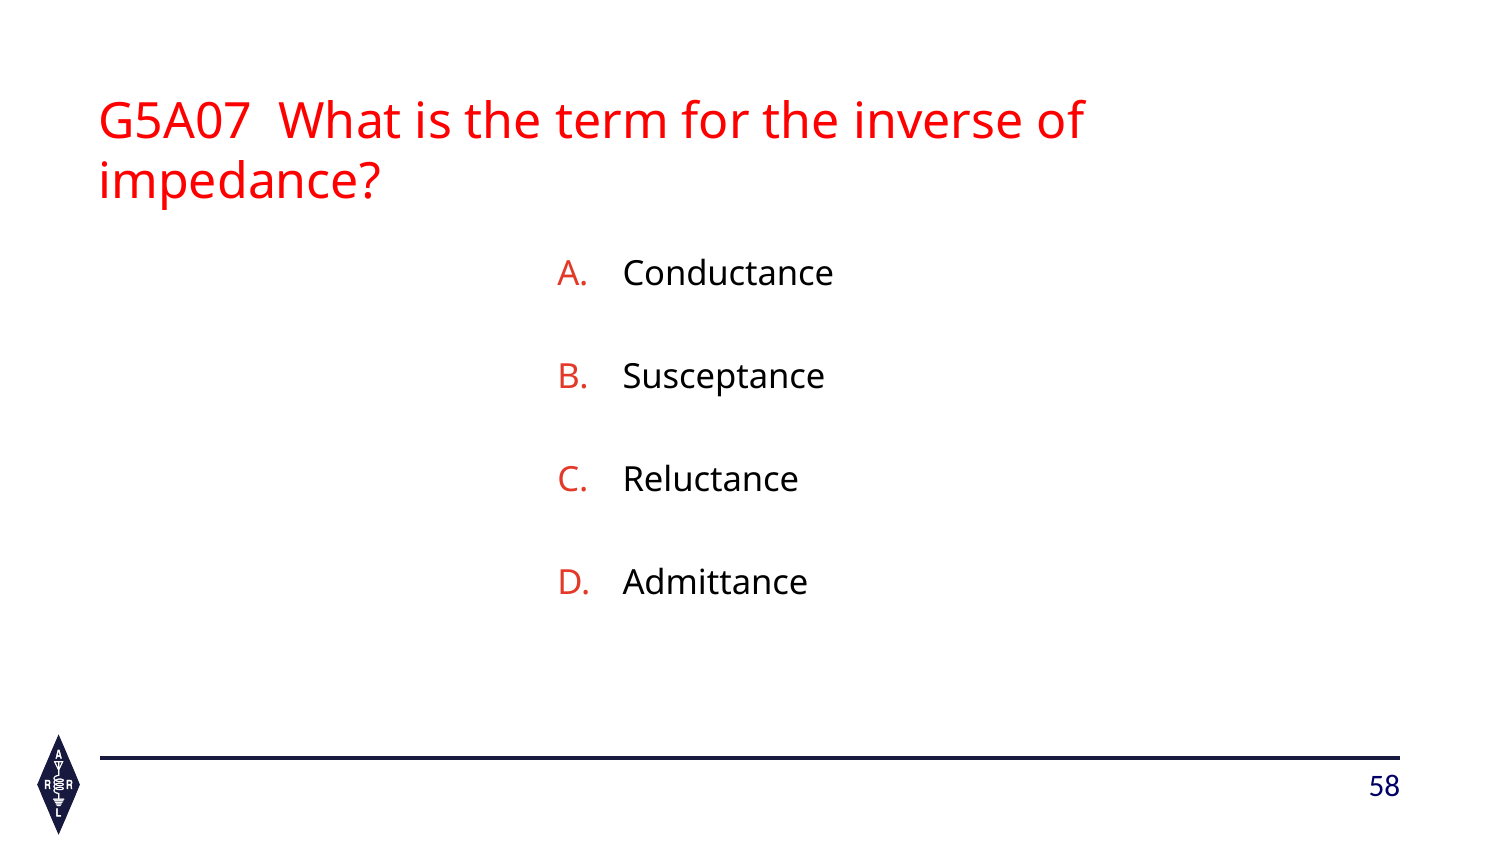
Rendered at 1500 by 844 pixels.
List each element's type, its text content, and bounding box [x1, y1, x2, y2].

list Conductance Susceptance Reluctance Admittance [557, 249, 913, 700]
picture [37, 734, 80, 835]
title G5A07 What is the term for the inverse of impedance? [98, 82, 1372, 188]
slide_number 58 [1302, 761, 1400, 807]
